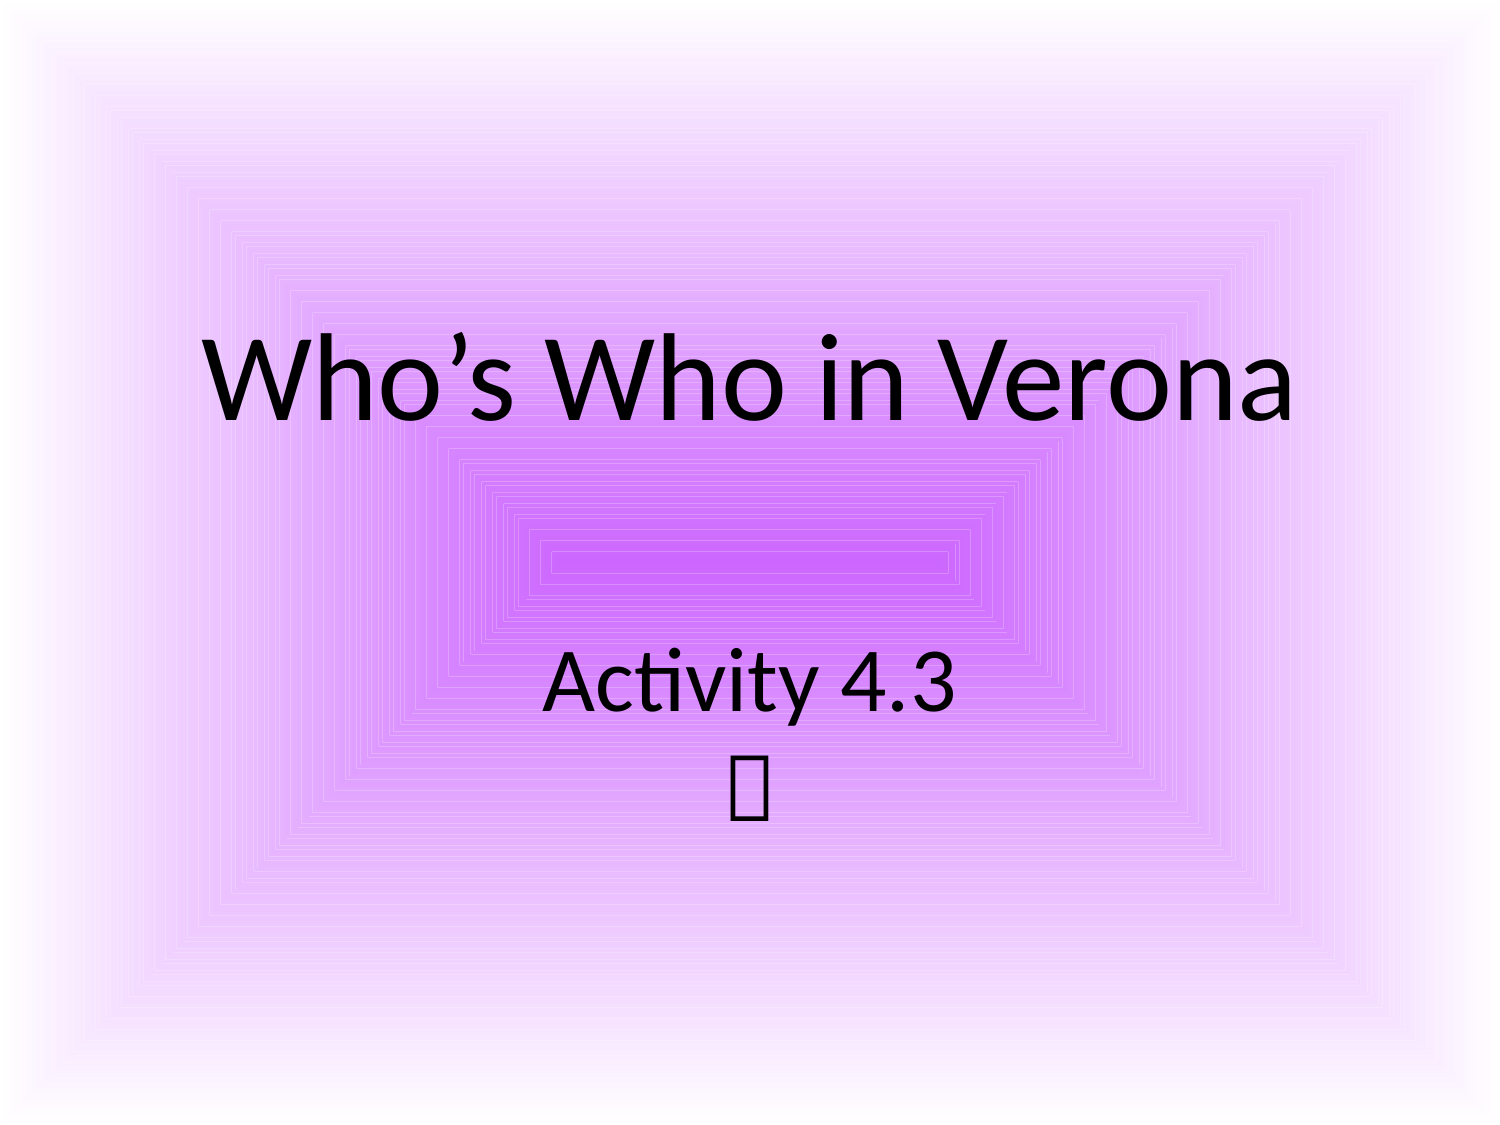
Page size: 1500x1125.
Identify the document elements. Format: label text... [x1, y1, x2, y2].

text_box Activity 4.3  [112, 608, 1388, 850]
title Who’s Who in Verona [112, 249, 1388, 492]
